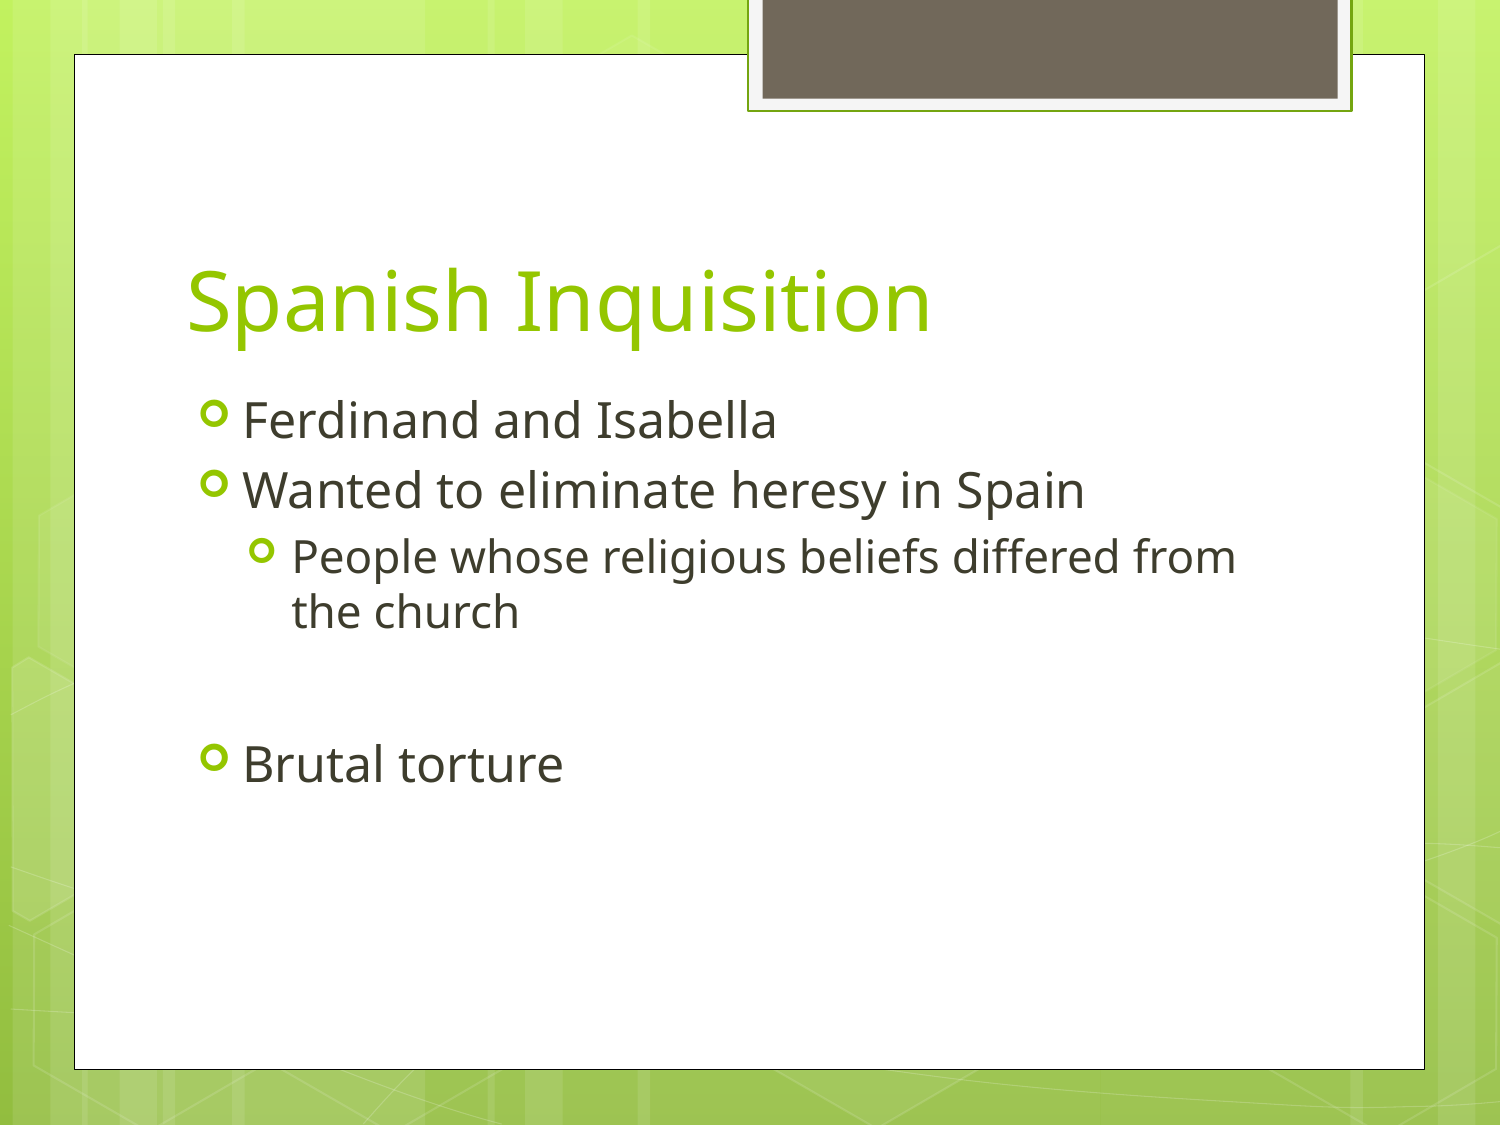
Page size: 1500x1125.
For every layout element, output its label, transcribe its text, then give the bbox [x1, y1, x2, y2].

title Spanish Inquisition [171, 168, 1324, 357]
list Ferdinand and Isabella Wanted to eliminate heresy in Spain People whose religious beliefs differed from the church Brutal torture [171, 381, 1283, 957]
